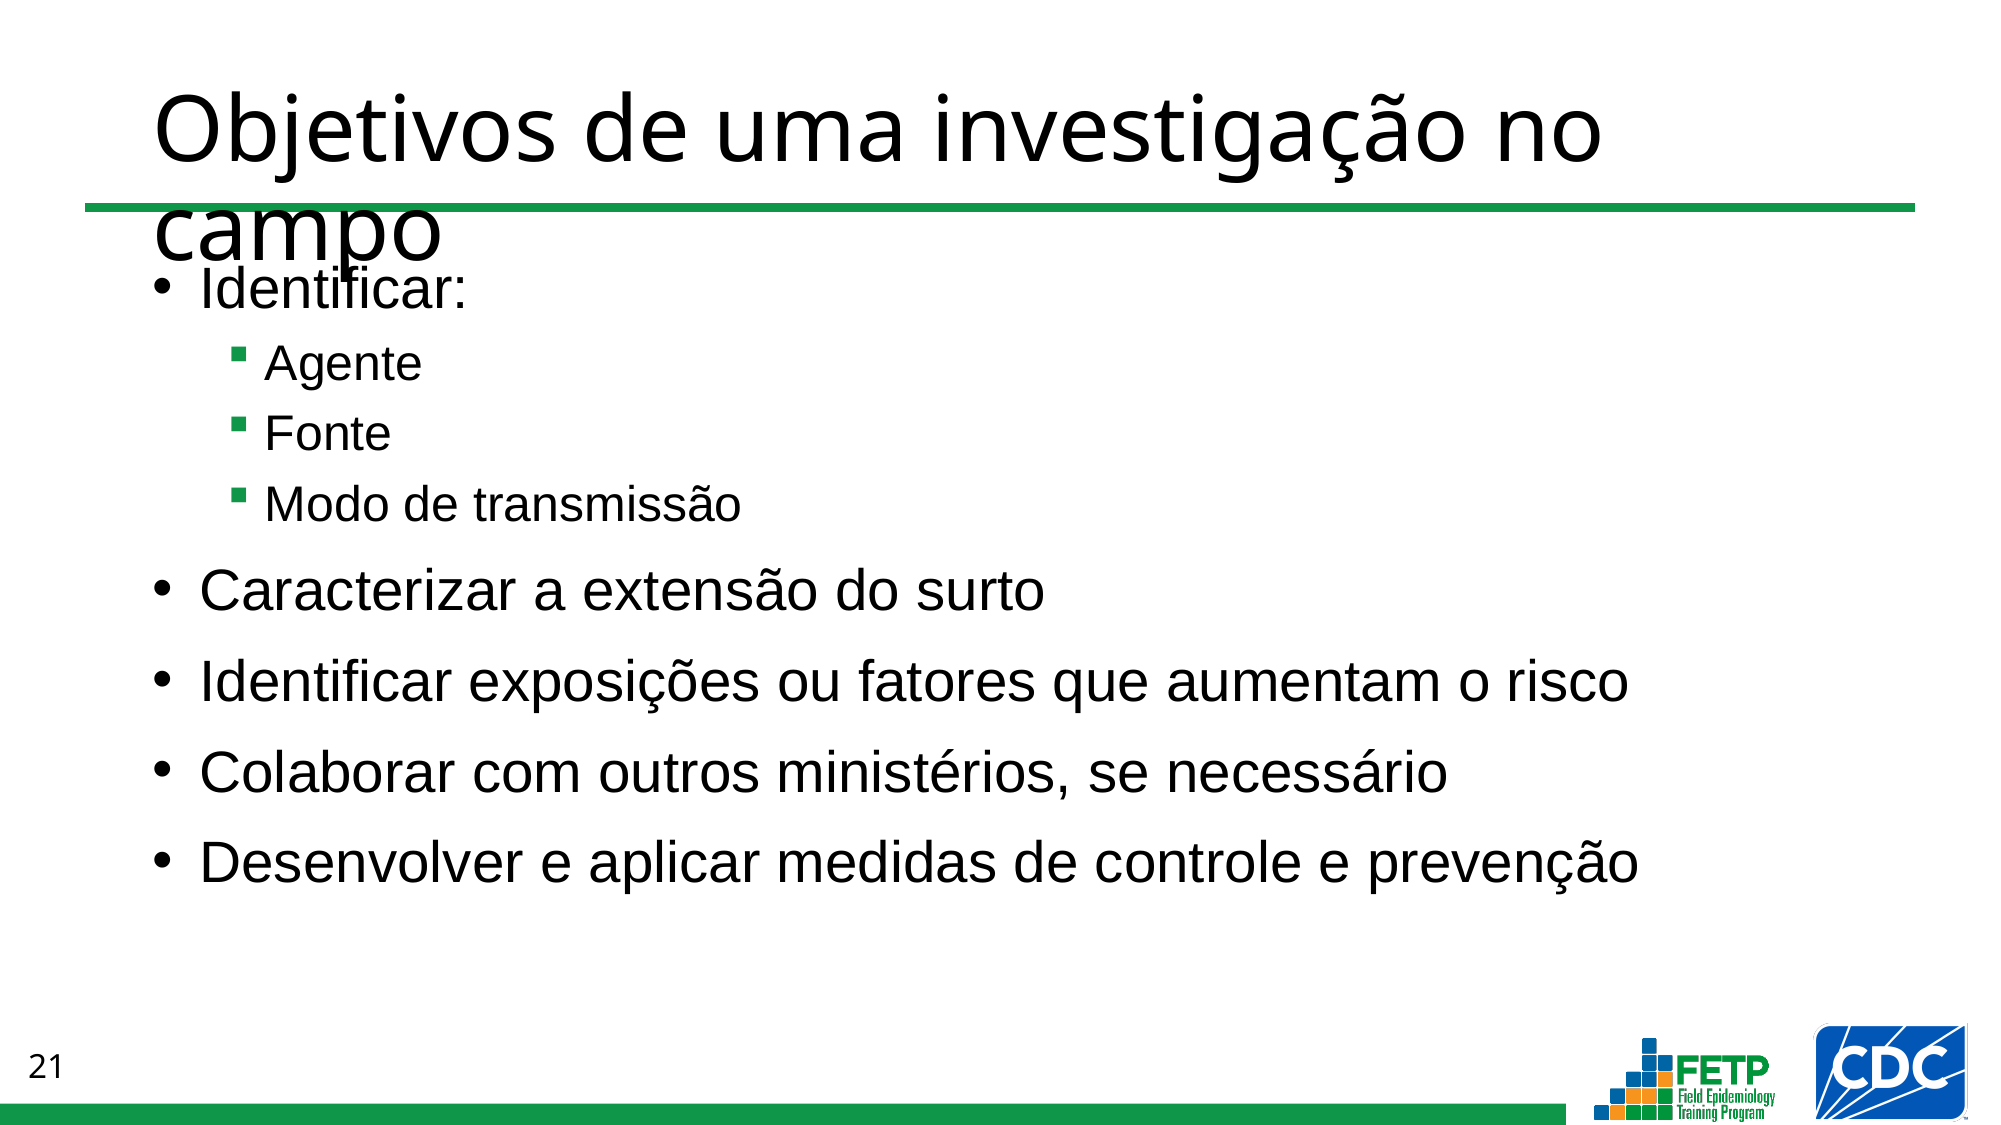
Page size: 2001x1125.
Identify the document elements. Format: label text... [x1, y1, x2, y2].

list Identificar: Agente Fonte Modo de transmissão Caracterizar a extensão do surto Identificar exposições ou fatores que aumentam o risco Colaborar com outros ministérios, se necessário Desenvolver e aplicar medidas de controle e prevenção [137, 242, 1863, 1004]
picture [1813, 1023, 1968, 1122]
title Objetivos de uma investigação no campo [137, 75, 1863, 207]
picture [1594, 1038, 1775, 1122]
